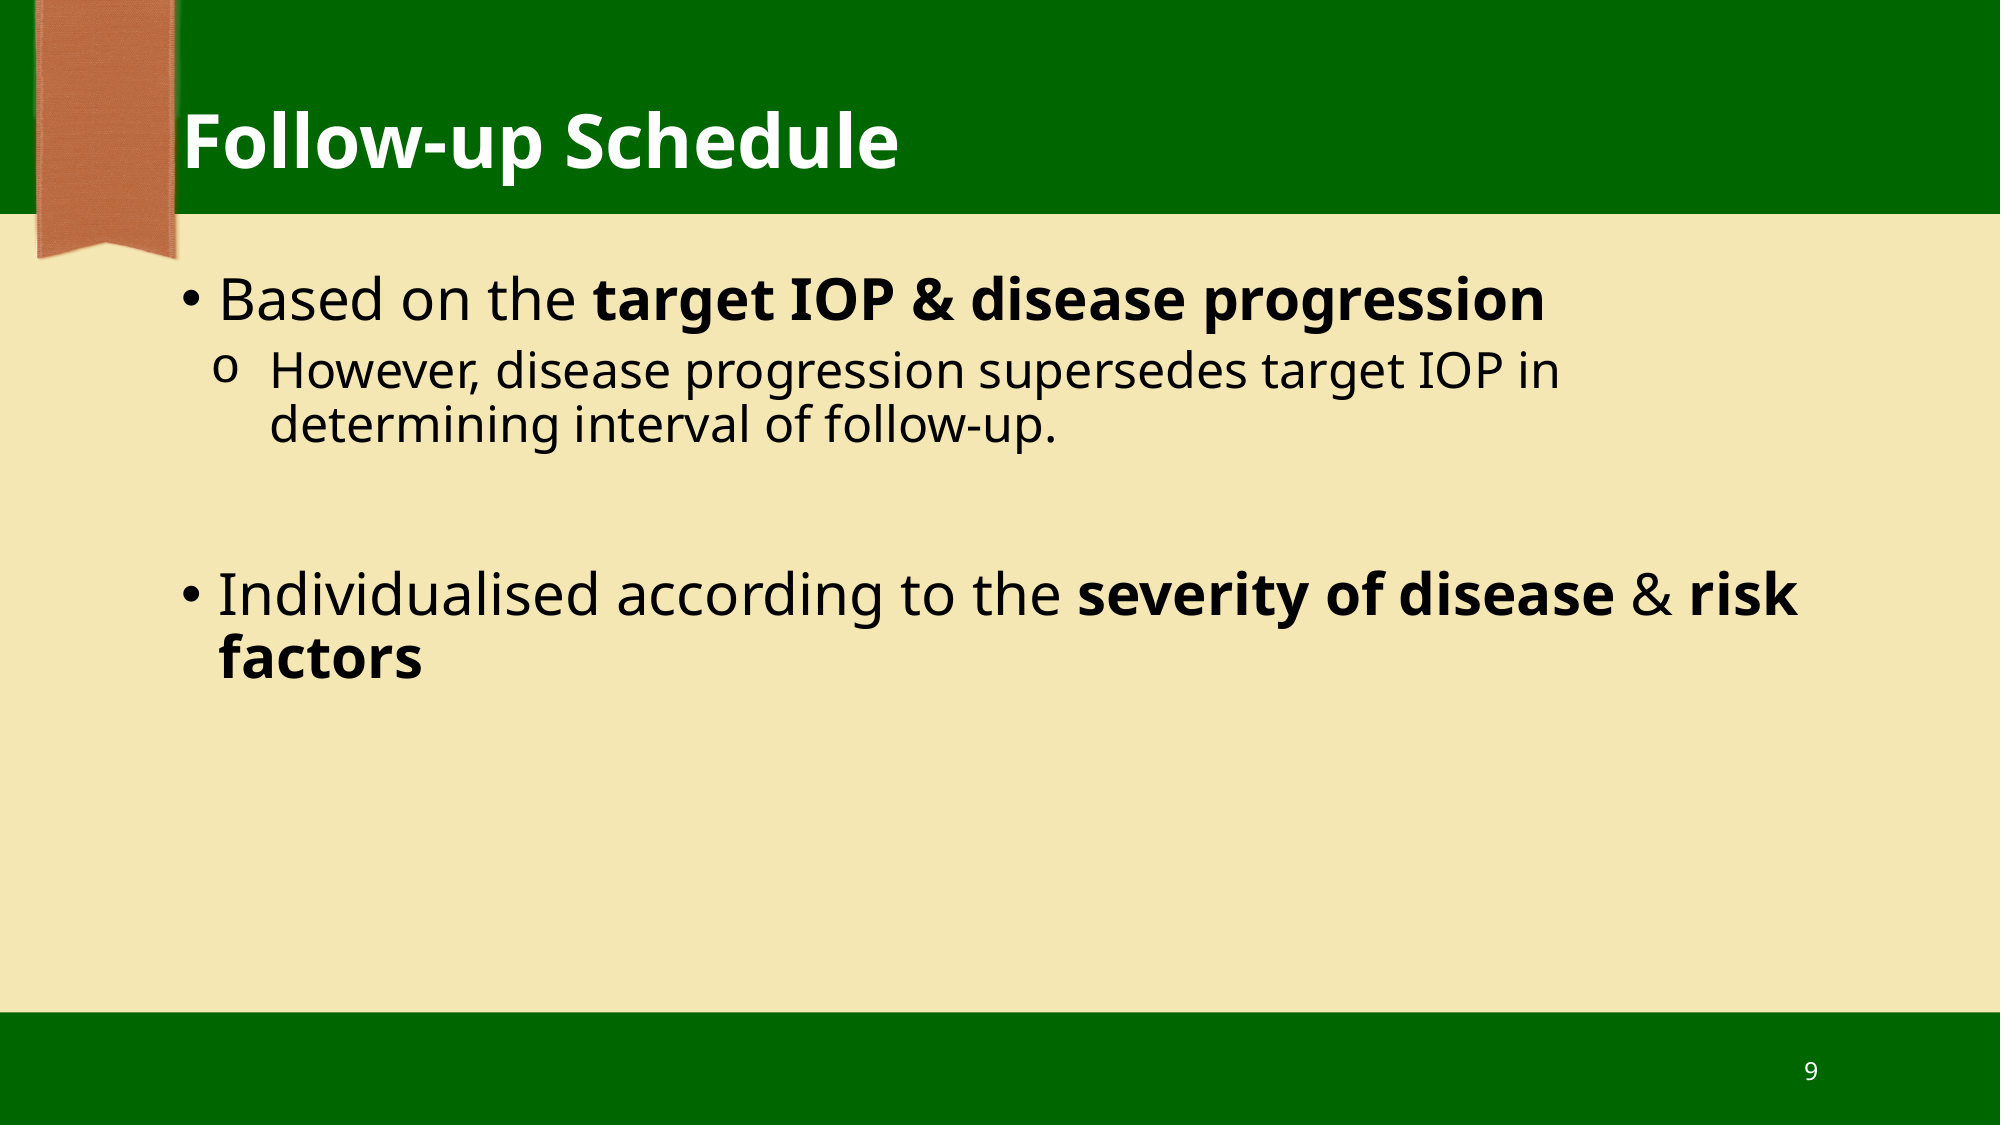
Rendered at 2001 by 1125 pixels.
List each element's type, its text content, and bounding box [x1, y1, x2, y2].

list Based on the target IOP & disease progression However, disease progression supersedes target IOP in determining interval of follow-up. Individualised according to the severity of disease & risk factors [181, 262, 1819, 1013]
slide_number 9 [1518, 1042, 1819, 1103]
title Follow-up Schedule [181, 12, 1819, 193]
